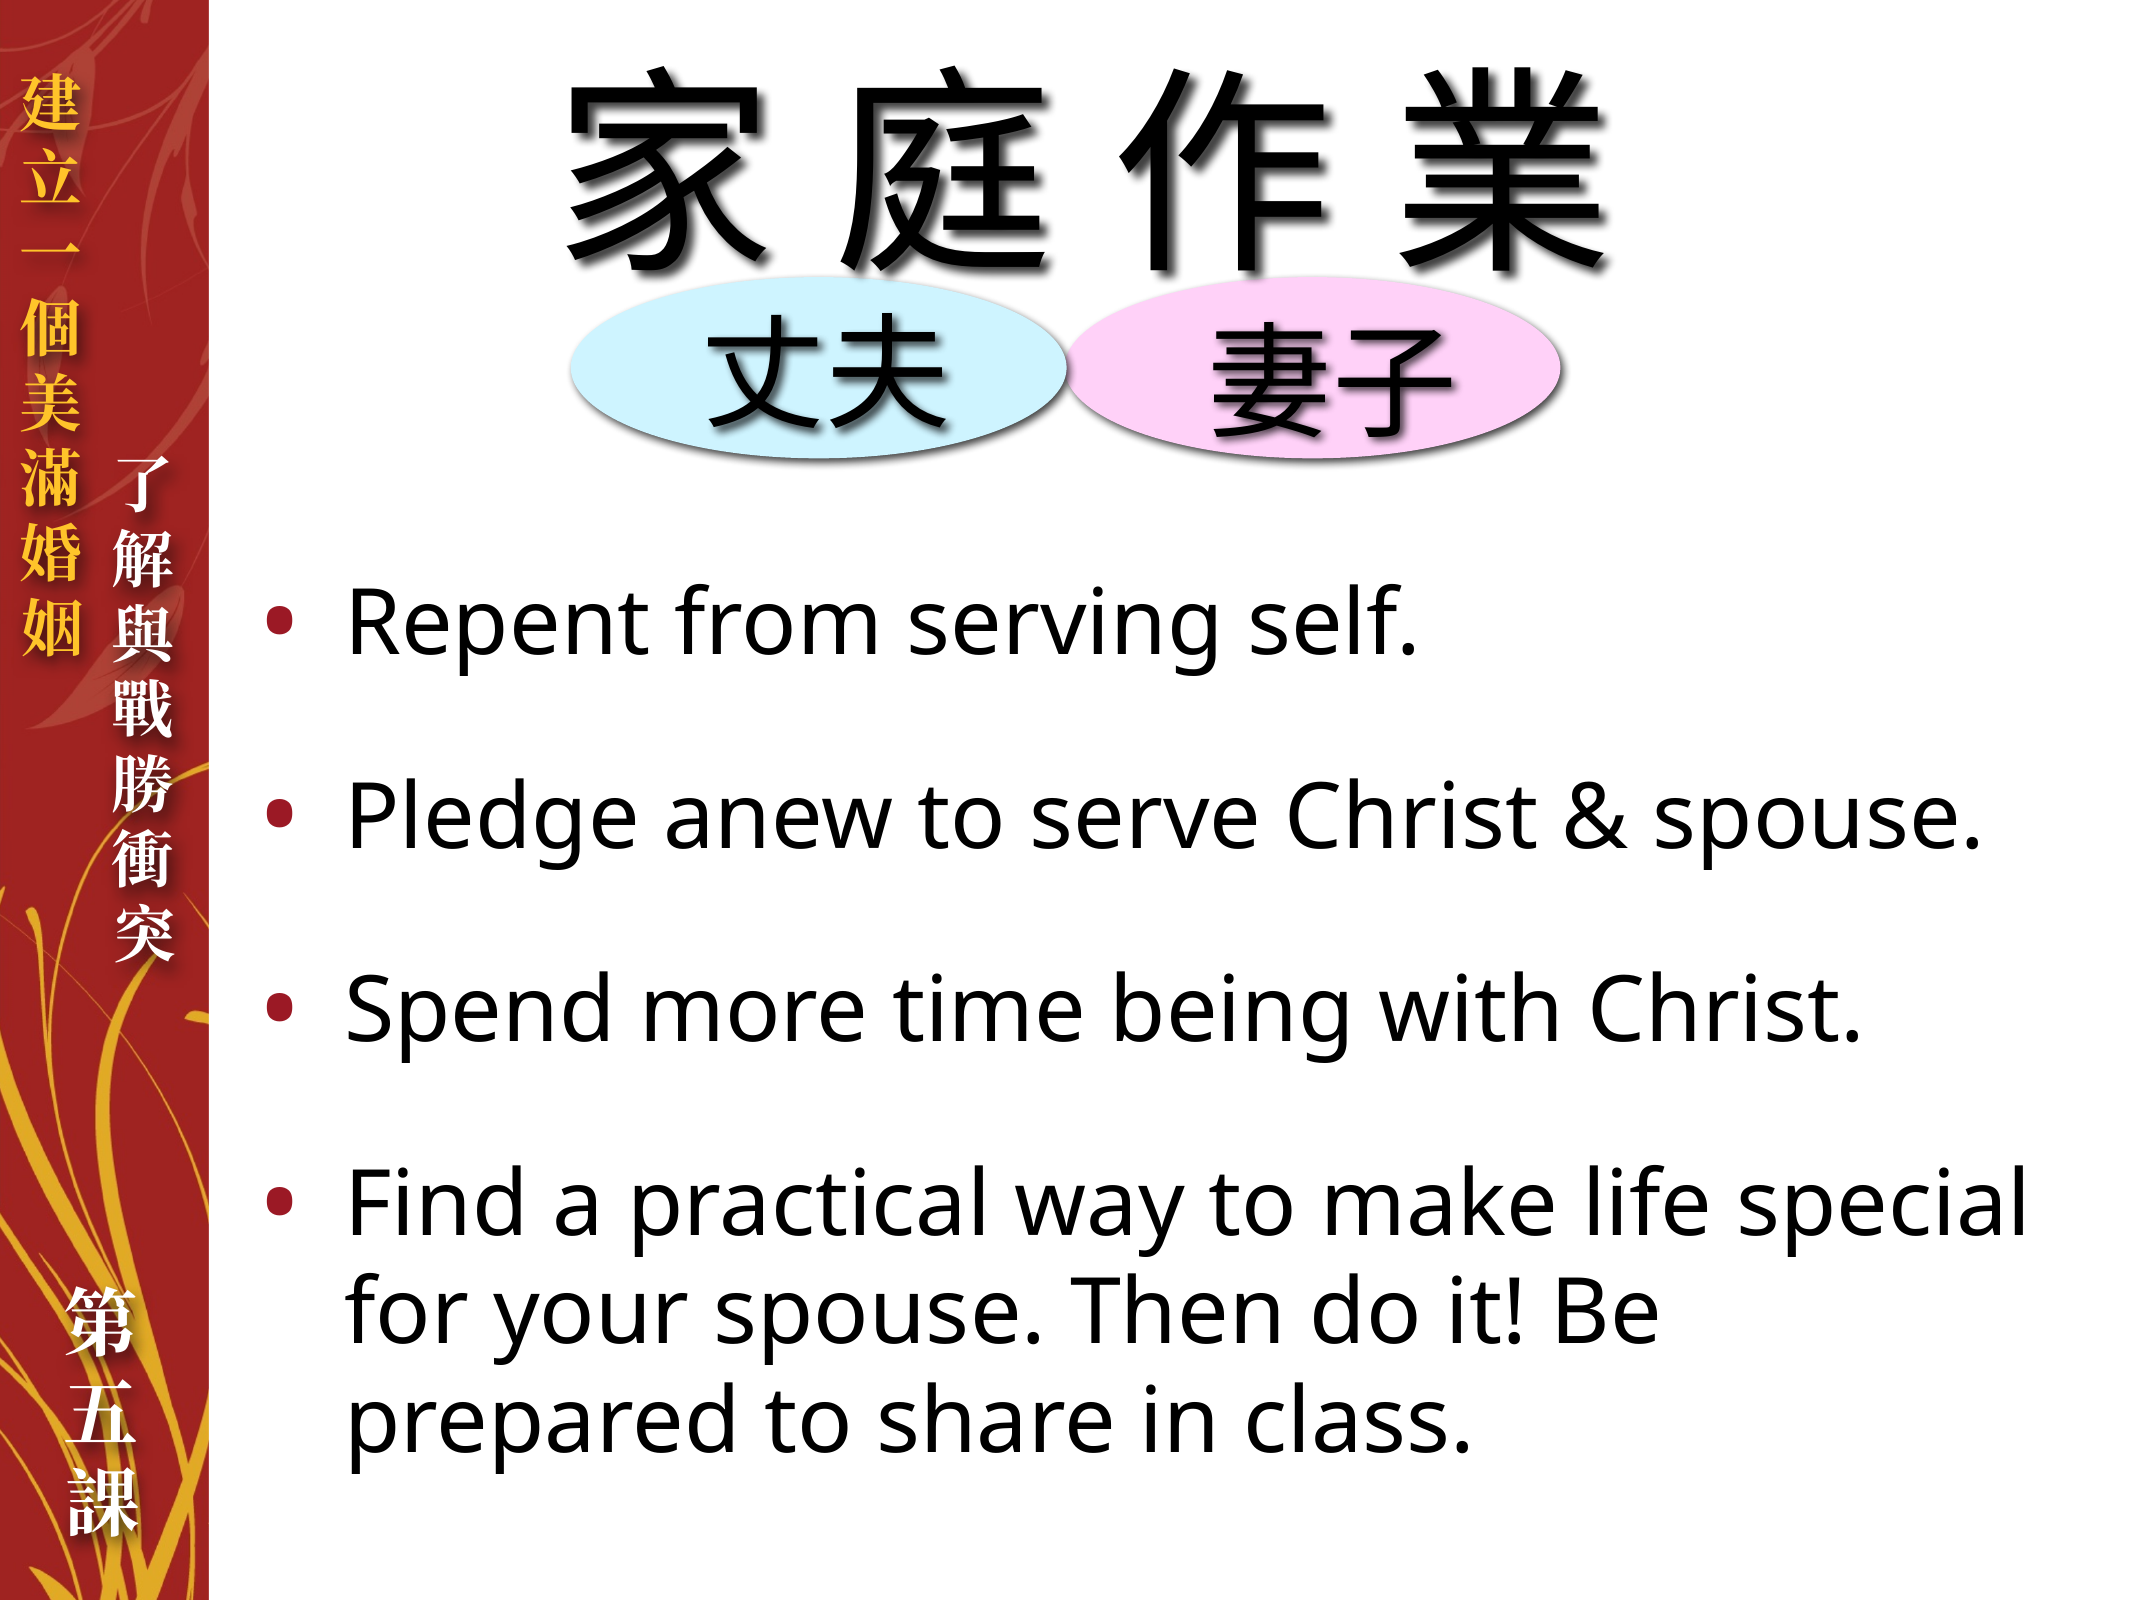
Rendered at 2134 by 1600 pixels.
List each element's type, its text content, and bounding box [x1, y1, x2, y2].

picture [0, 0, 208, 1600]
text_box 家庭作業 [545, 24, 1622, 307]
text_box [570, 276, 1561, 459]
list Repent from serving self. Pledge anew to serve Christ & spouse. Spend more time being with Christ. Find a practical way to make life special for your spouse. Then do it! Be prepared to share in class. [249, 472, 2067, 1563]
